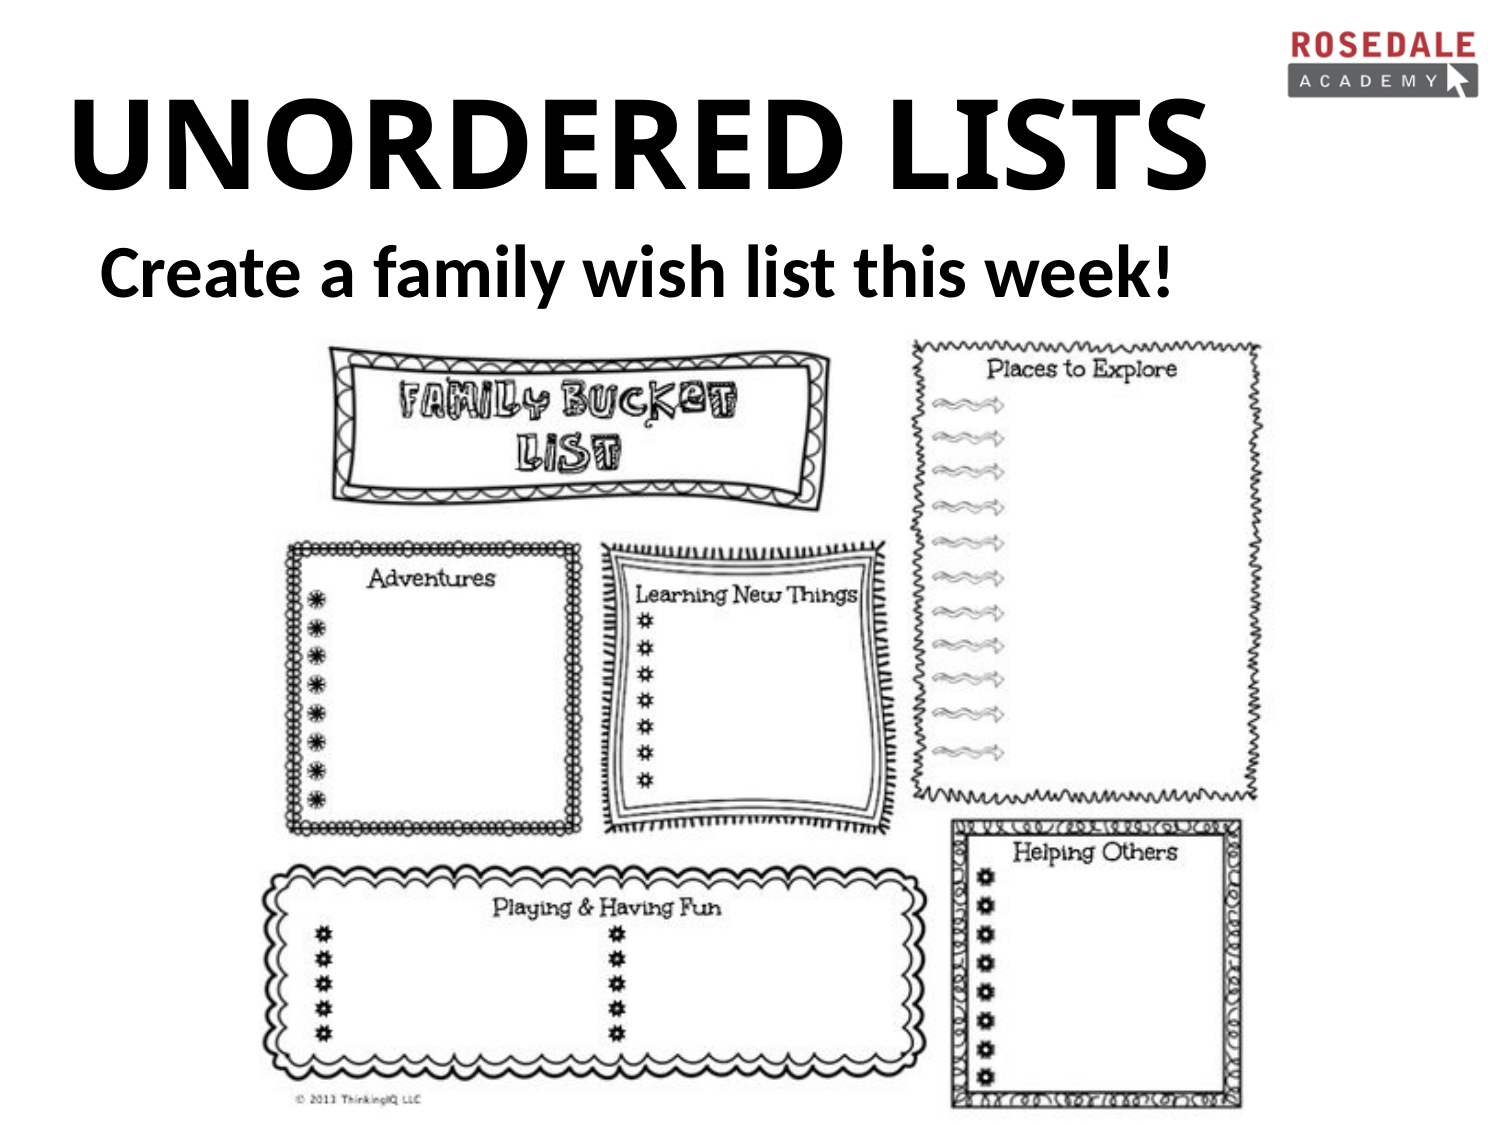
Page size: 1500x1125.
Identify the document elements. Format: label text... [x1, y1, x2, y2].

title UNORDERED LISTS [49, 40, 1343, 258]
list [245, 325, 1282, 1125]
list Create a family wish list this week! [17, 213, 1260, 322]
picture [1281, 25, 1484, 103]
